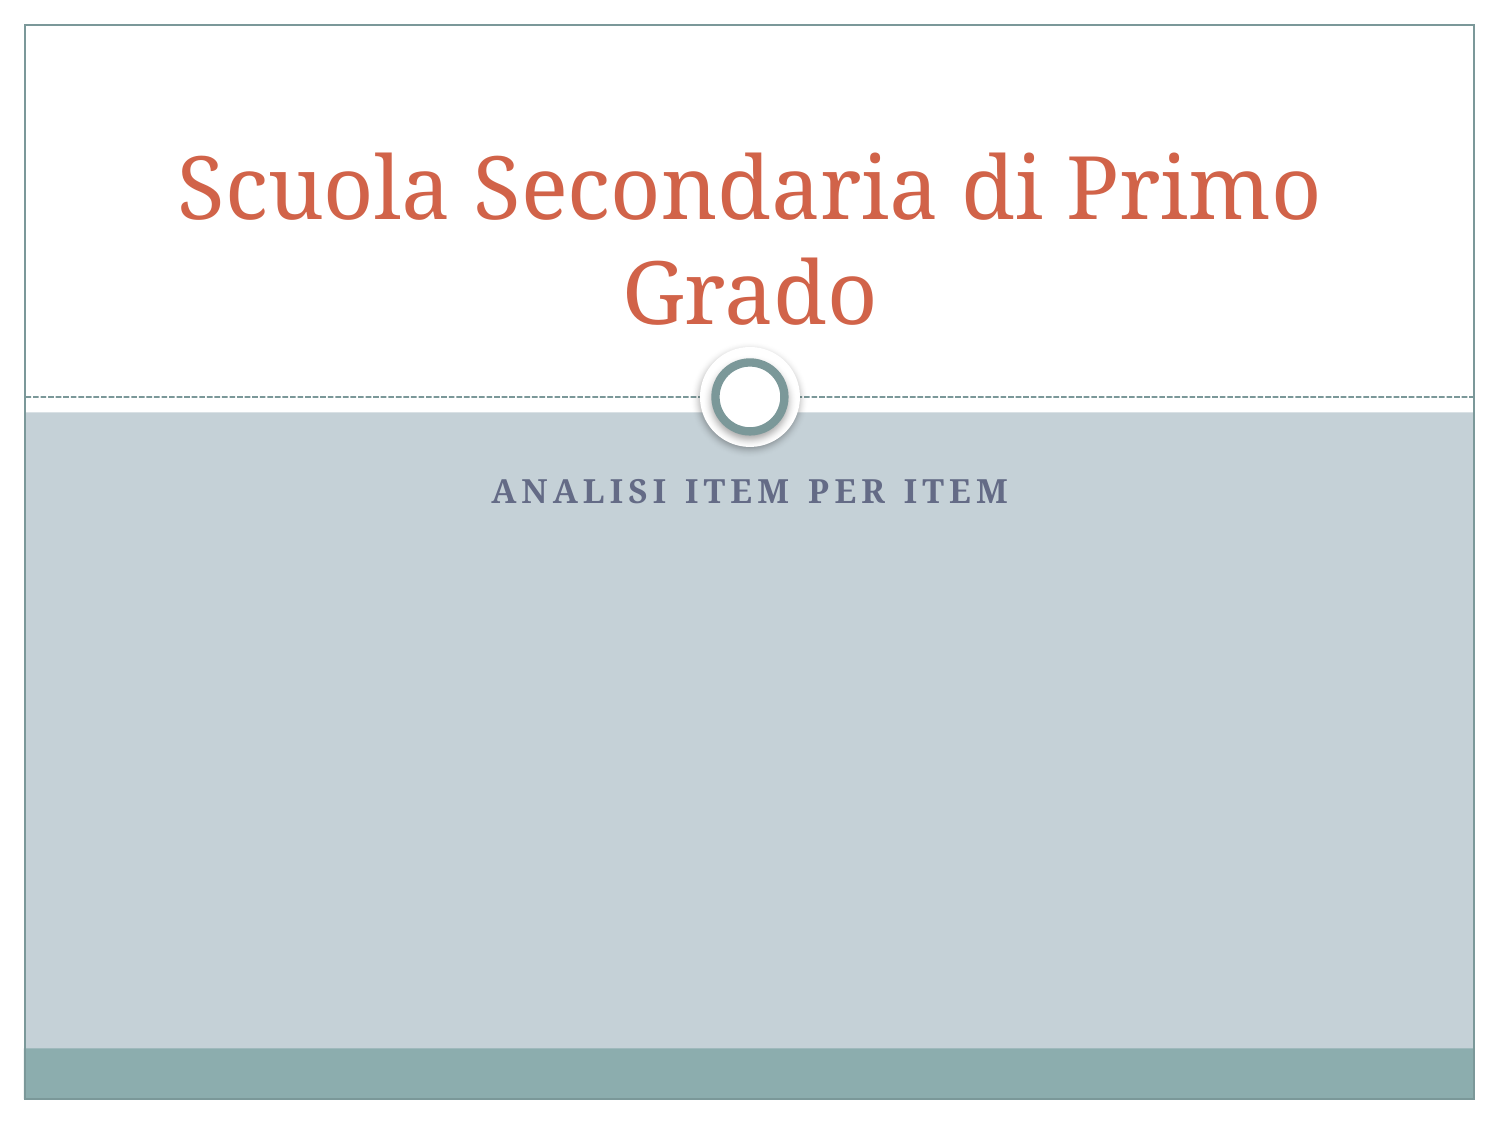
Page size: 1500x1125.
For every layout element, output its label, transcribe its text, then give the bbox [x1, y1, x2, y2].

title Scuola Secondaria di Primo Grado [112, 62, 1388, 350]
subtitle Analisi item per item [225, 462, 1275, 750]
